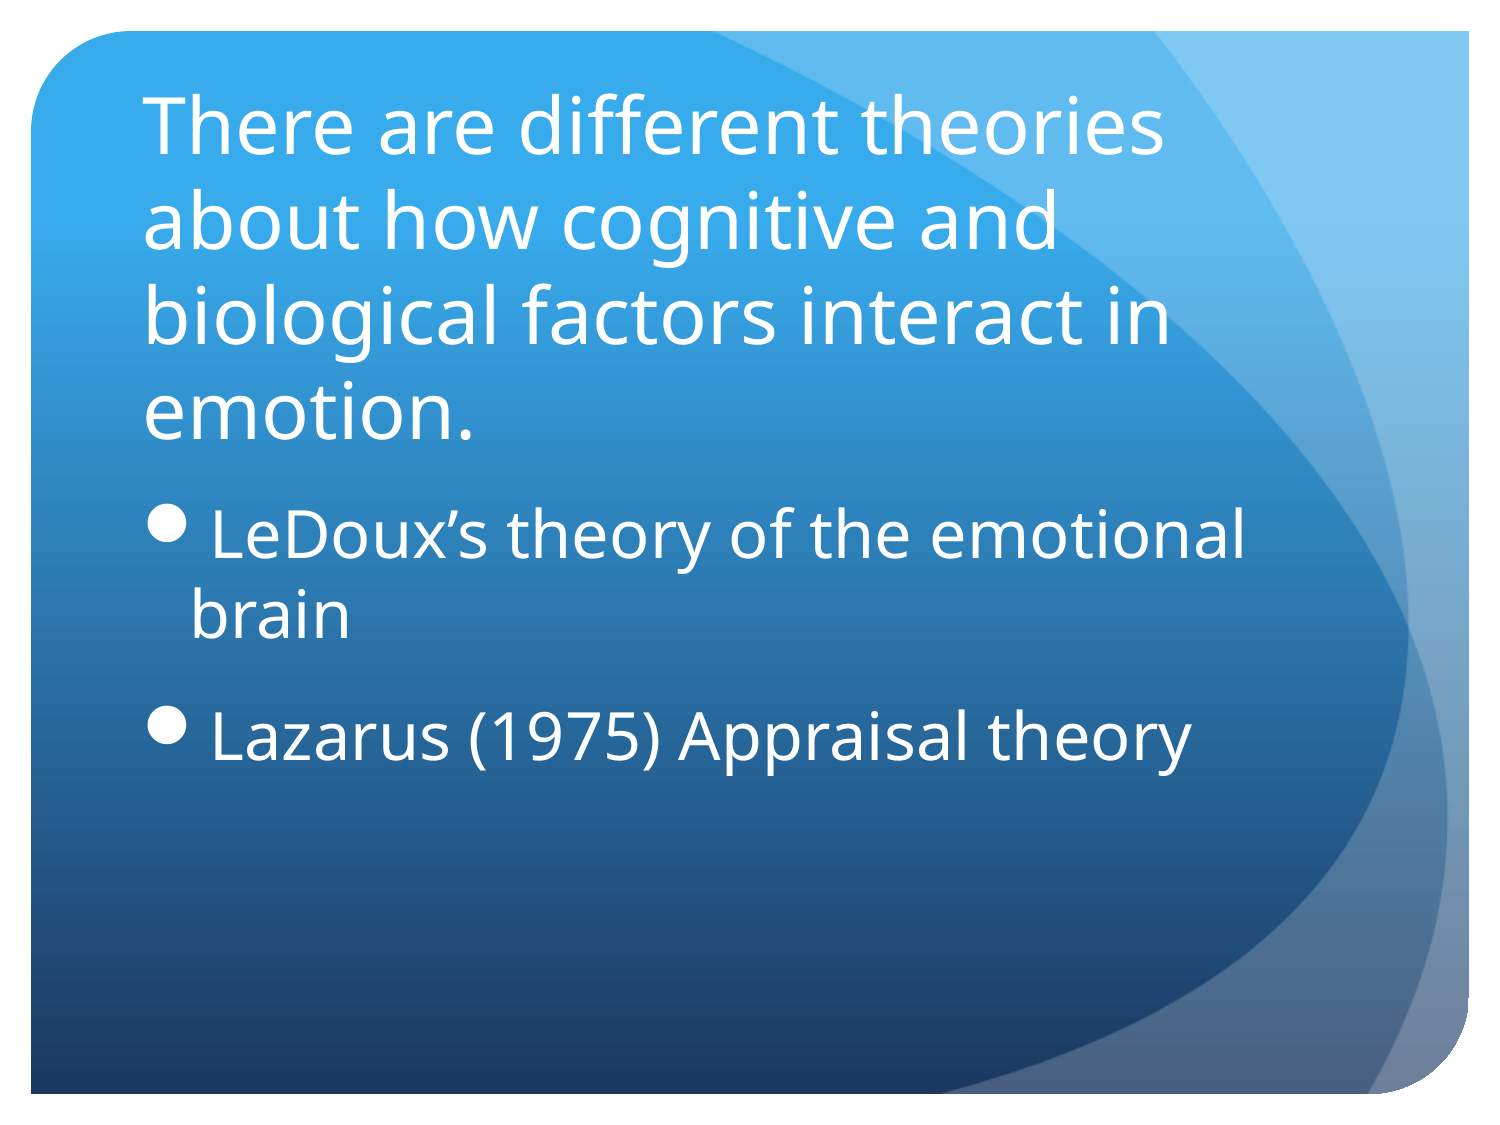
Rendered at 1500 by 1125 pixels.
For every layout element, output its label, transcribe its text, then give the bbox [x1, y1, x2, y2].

picture [24, 30, 1473, 1094]
list LeDoux’s theory of the emotional brain Lazarus (1975) Appraisal theory [127, 484, 1372, 991]
title There are different theories about how cognitive and biological factors interact in emotion. [127, 62, 1372, 463]
